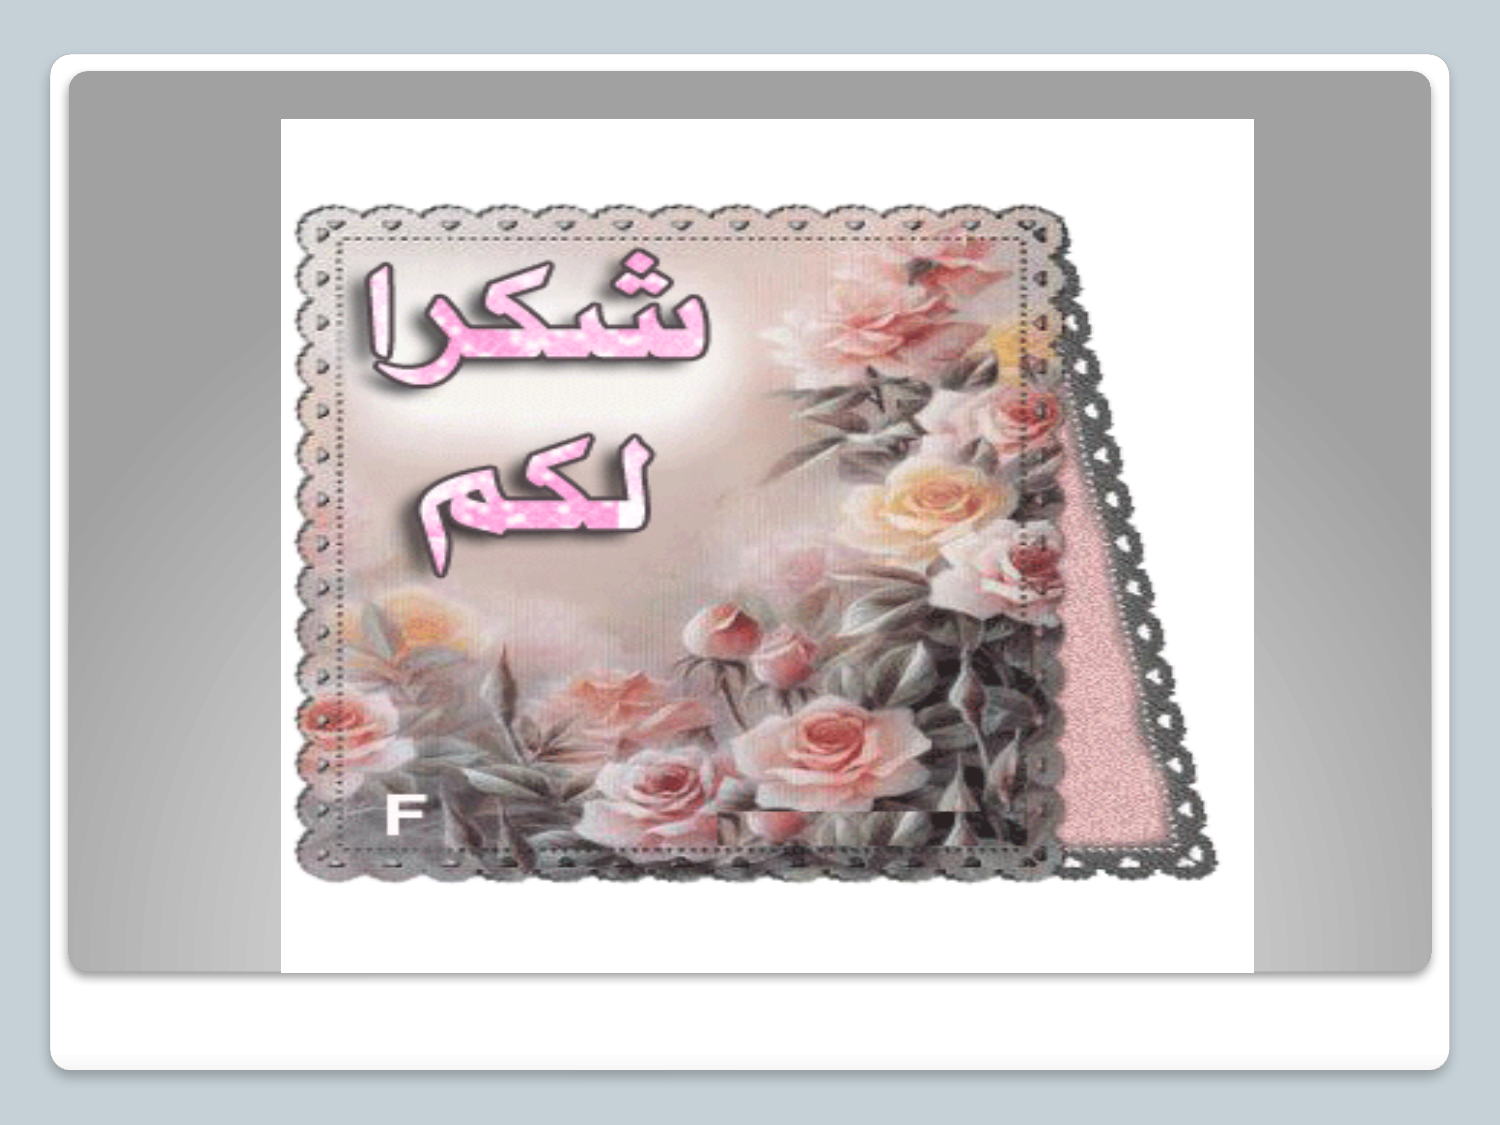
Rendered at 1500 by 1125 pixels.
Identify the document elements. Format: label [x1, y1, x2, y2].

list [280, 119, 1255, 973]
